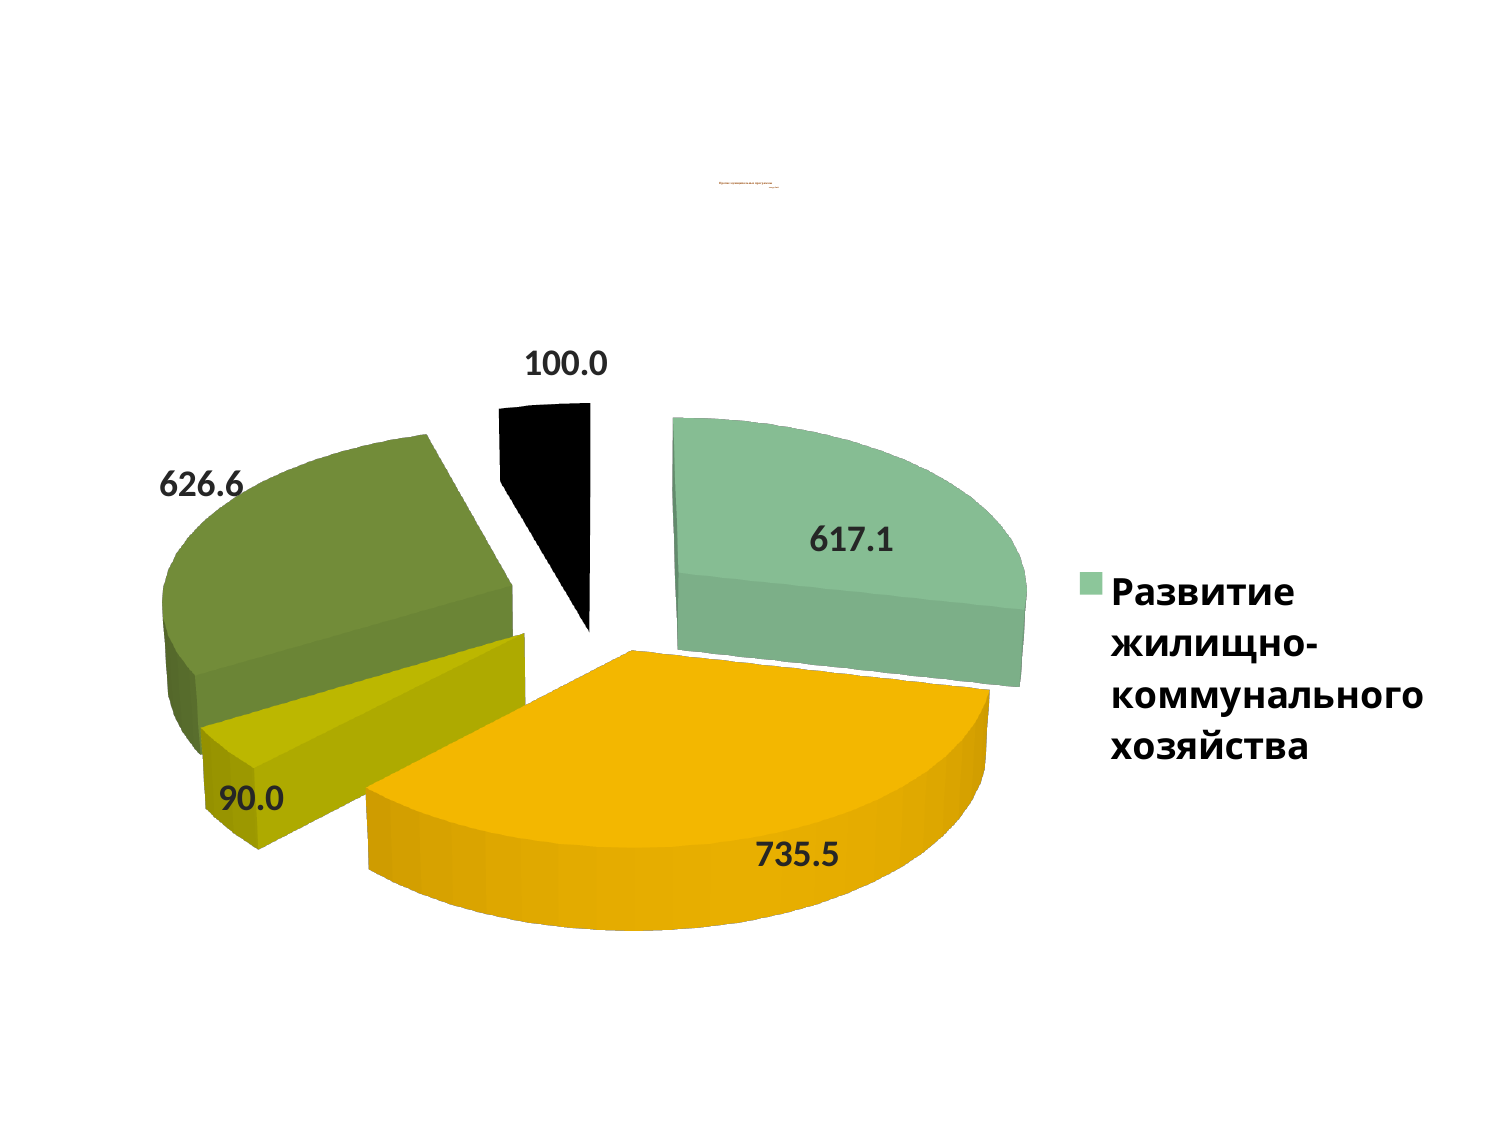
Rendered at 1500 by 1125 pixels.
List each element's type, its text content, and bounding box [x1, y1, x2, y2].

title Прочие муниципальные программы тыс.рублей [64, 5, 1427, 197]
chart [64, 243, 1451, 1106]
